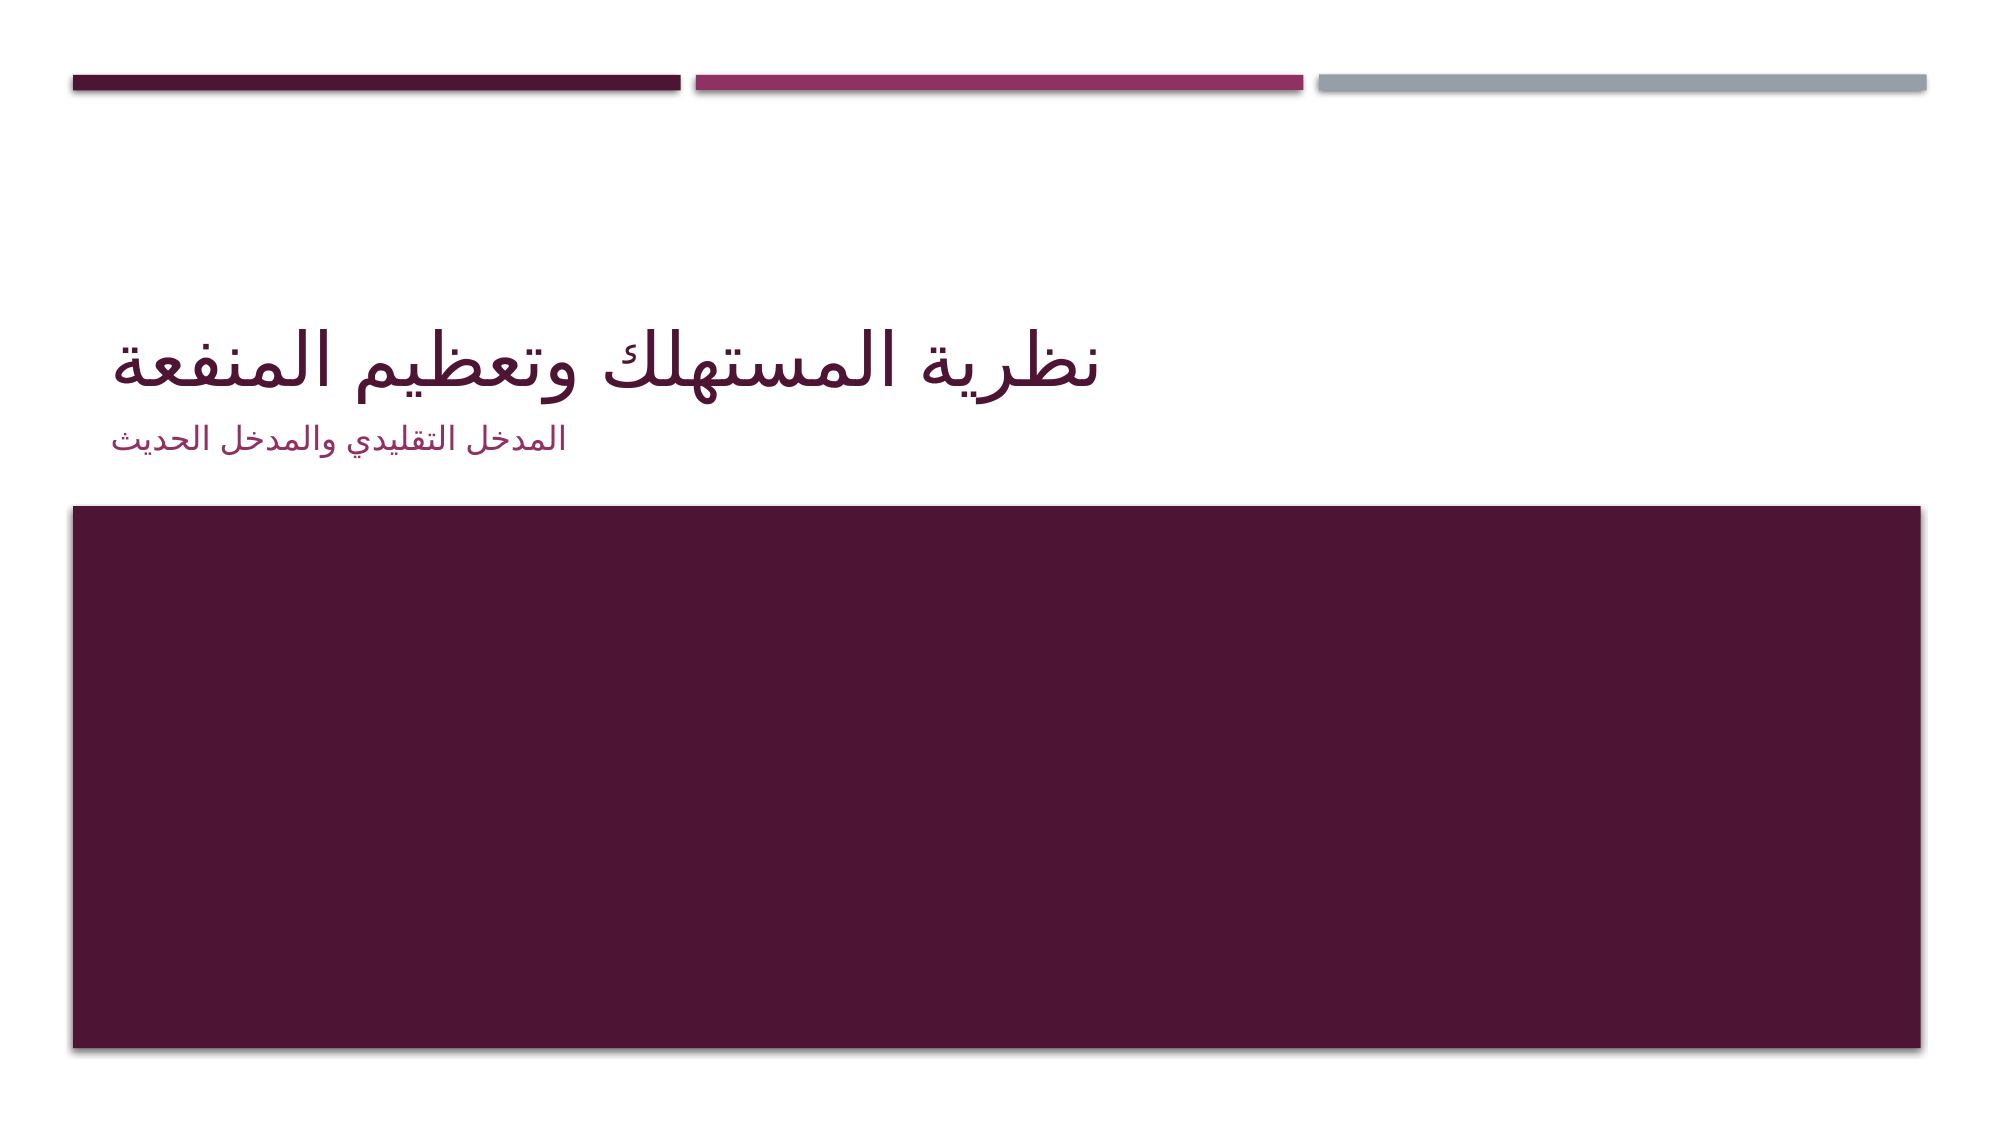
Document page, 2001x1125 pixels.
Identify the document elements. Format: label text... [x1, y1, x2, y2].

subtitle المدخل التقليدي والمدخل الحديث [95, 409, 1899, 507]
title نظرية المستهلك وتعظيم المنفعة [95, 167, 1899, 409]
